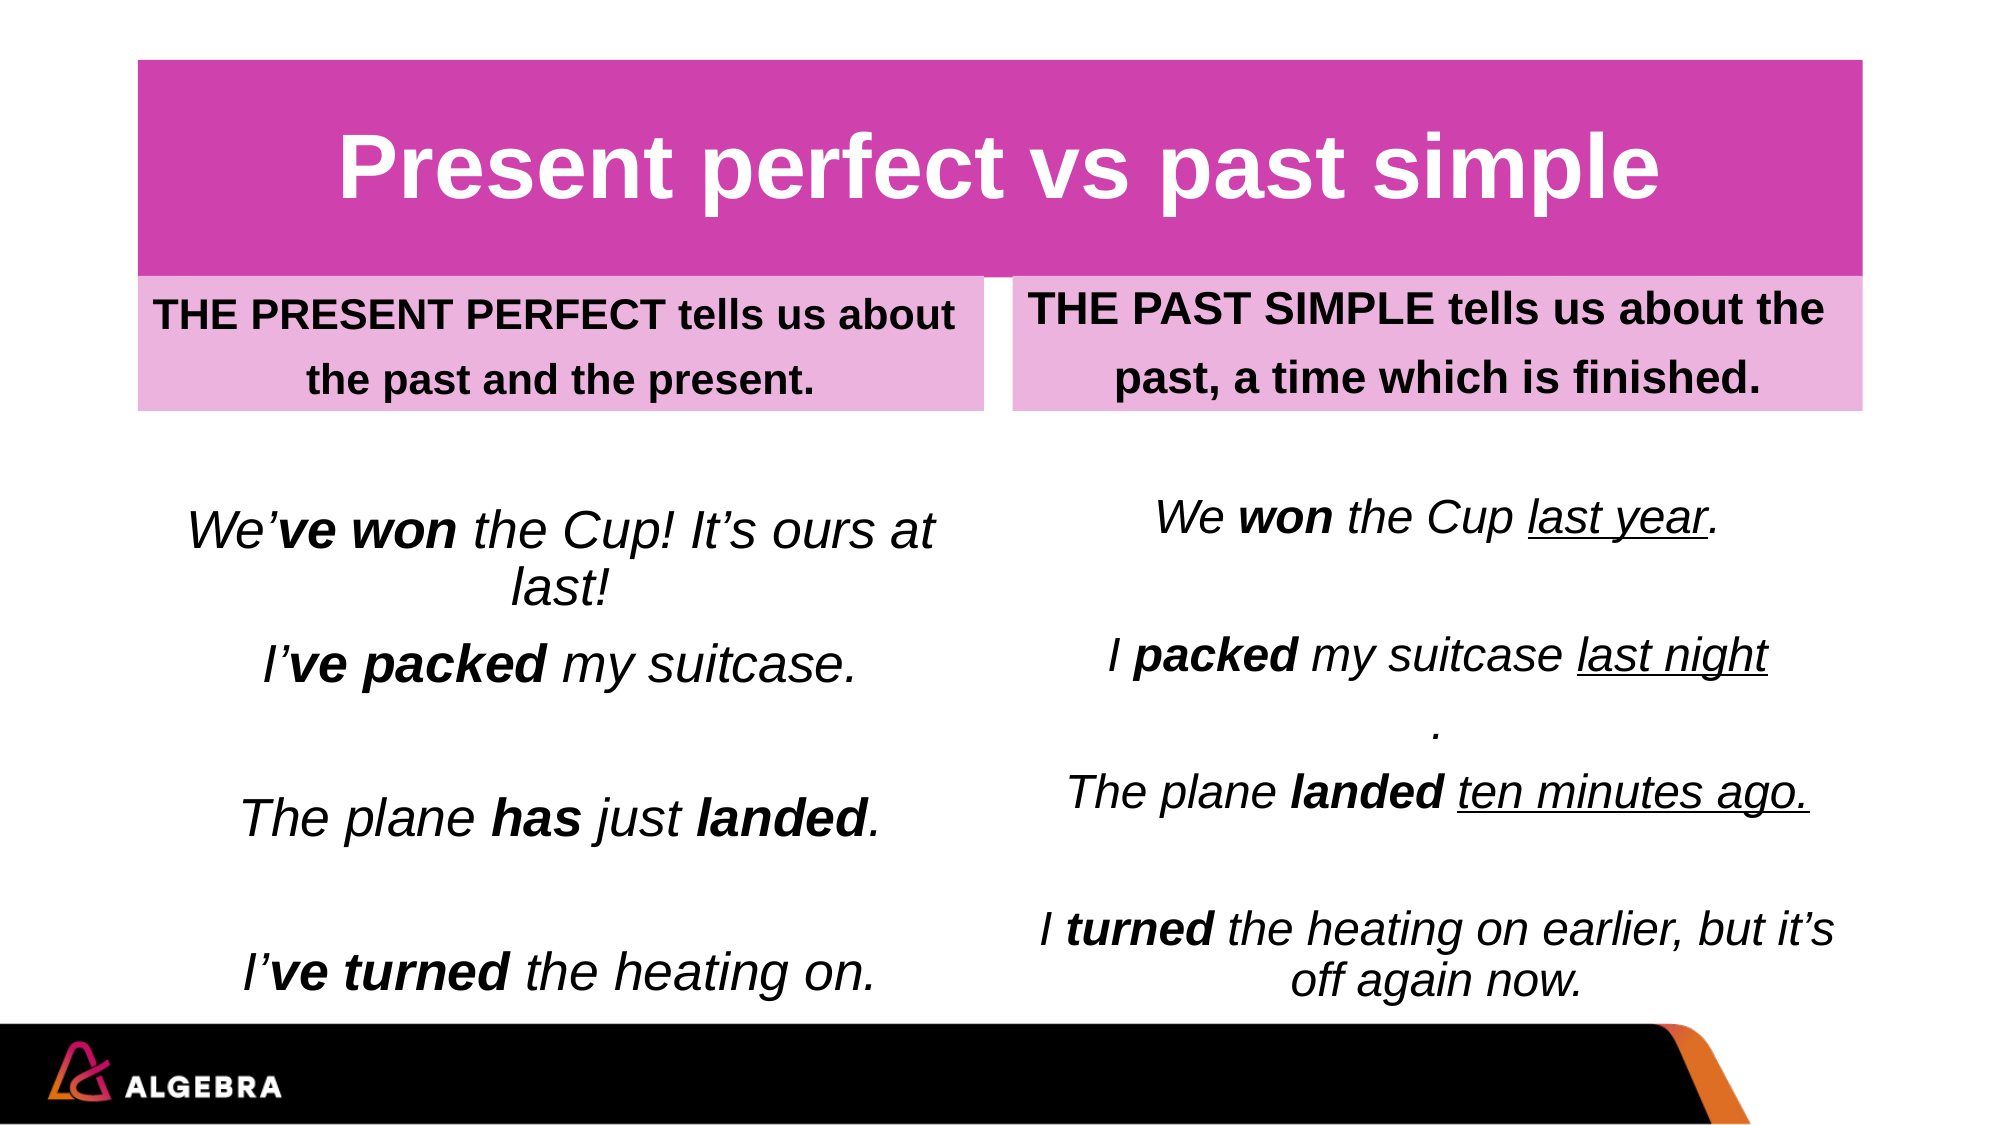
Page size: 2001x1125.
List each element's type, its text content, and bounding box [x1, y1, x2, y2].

list We won the Cup last year. I packed my suitcase last night . The plane landed ten minutes ago. I turned the heating on earlier, but it’s off again now. [1012, 410, 1863, 1016]
picture [0, 1023, 1958, 1125]
title Present perfect vs past simple [137, 59, 1863, 278]
list THE PRESENT PERFECT tells us about the past and the present. [137, 275, 984, 410]
list THE PAST SIMPLE tells us about the past, a time which is finished. [1012, 275, 1863, 410]
list We’ve won the Cup! It’s ours at last! I’ve packed my suitcase. The plane has just landed. I’ve turned the heating on. [137, 410, 984, 1016]
